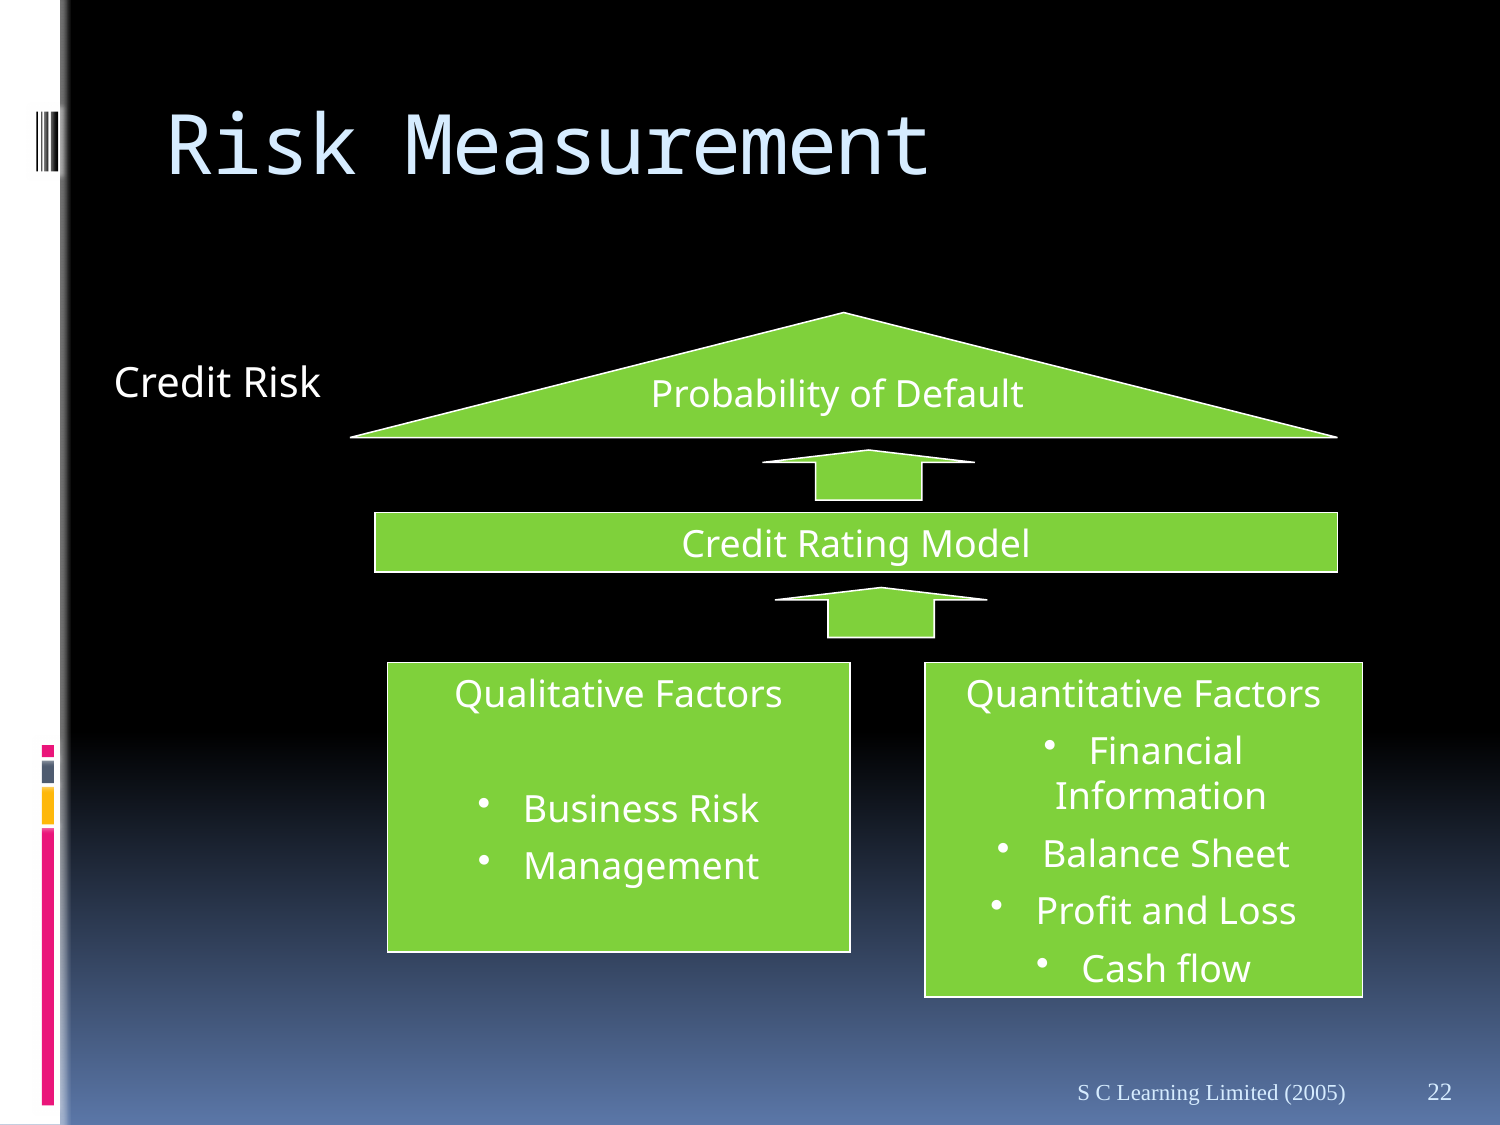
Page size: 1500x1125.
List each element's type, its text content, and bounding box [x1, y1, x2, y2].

list Credit Risk [87, 348, 1317, 1006]
text_box [762, 450, 975, 501]
slide_number 22 [1412, 1052, 1488, 1113]
title Risk Measurement [150, 83, 1425, 234]
text_box Qualitative Factors Business Risk Management [387, 662, 850, 953]
text_box [648, 312, 1040, 362]
text_box Credit Rating Model [374, 512, 1338, 573]
text_box [349, 390, 1338, 438]
text_box Quantitative Factors Financial Information Balance Sheet Profit and Loss Cash flow [924, 662, 1363, 998]
slide_number S C Learning Limited (2005) [1062, 1052, 1412, 1113]
text_box Probability of Default [525, 362, 1150, 423]
text_box [774, 587, 988, 638]
